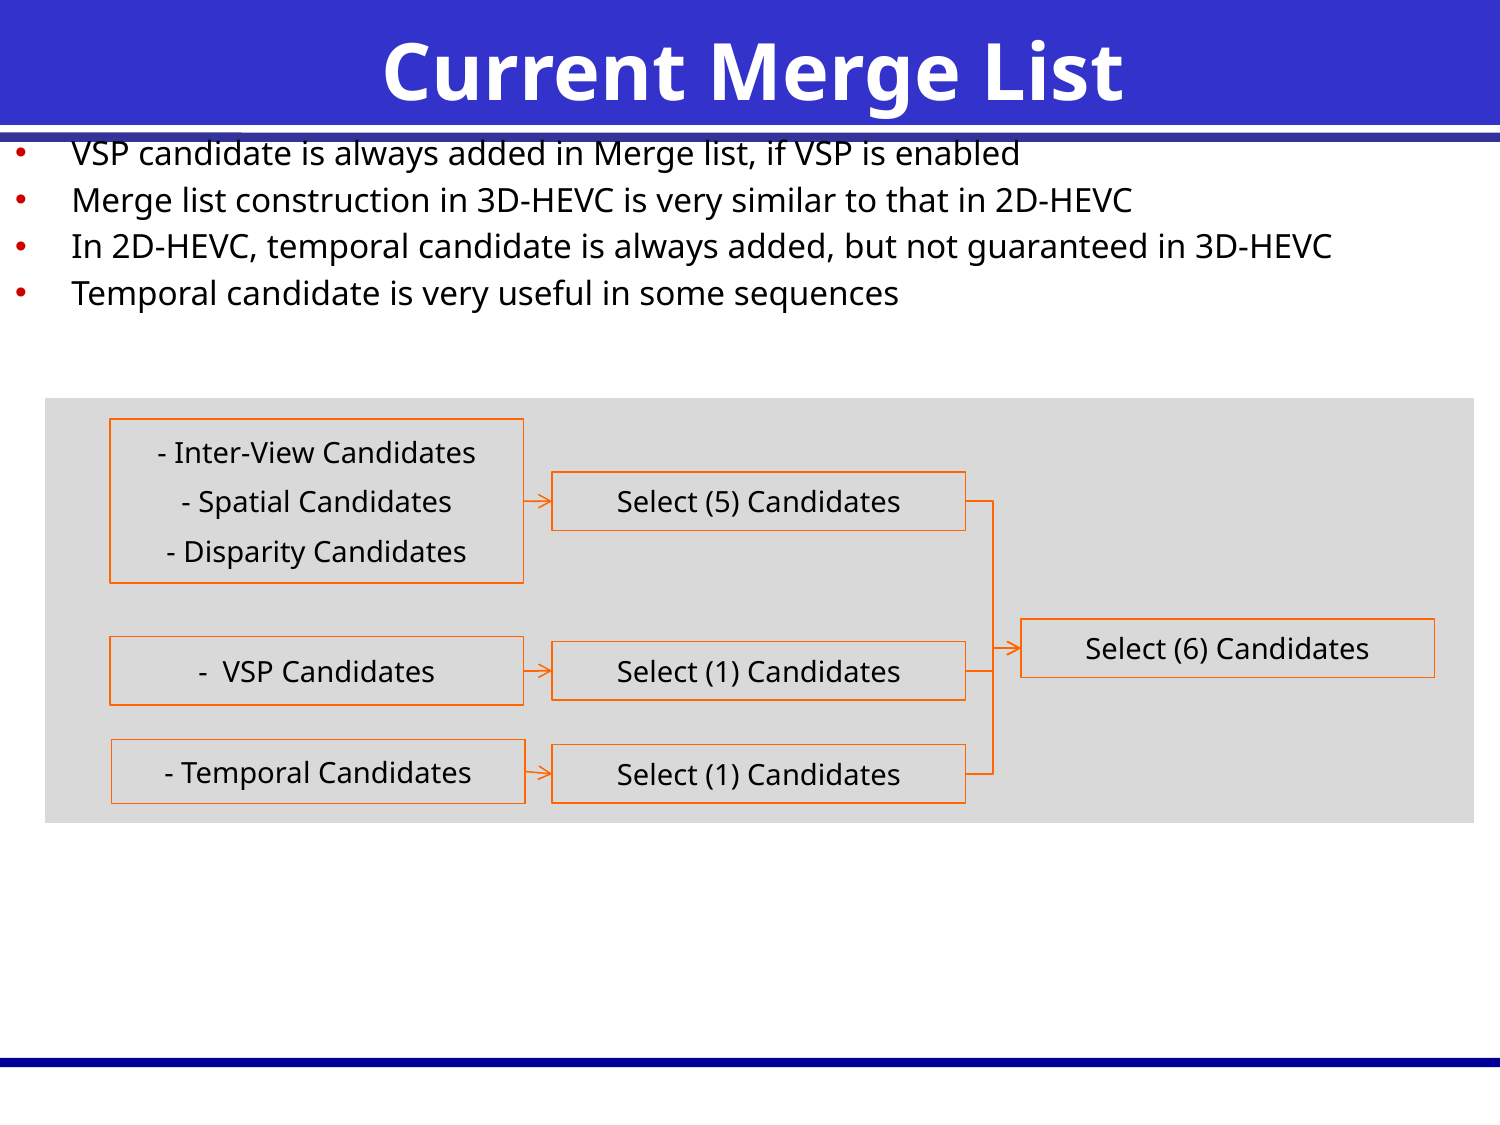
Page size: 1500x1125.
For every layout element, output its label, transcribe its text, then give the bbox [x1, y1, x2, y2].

text_box Select (1) Candidates [552, 744, 966, 804]
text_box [524, 771, 553, 775]
text_box Select (1) Candidates [552, 641, 960, 701]
text_box - VSP Candidates [110, 636, 524, 706]
text_box [45, 398, 1474, 823]
text_box Select (5) Candidates [552, 471, 966, 531]
title Current Merge List [46, 12, 1460, 125]
text_box - Temporal Candidates [111, 739, 526, 804]
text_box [965, 647, 1022, 775]
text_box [965, 501, 1022, 647]
text_box - Inter-View Candidates - Spatial Candidates - Disparity Candidates [110, 419, 524, 584]
list VSP candidate is always added in Merge list, if VSP is enabled Merge list construction in 3D-HEVC is very similar to that in 2D-HEVC In 2D-HEVC, temporal candidate is always added, but not guaranteed in 3D-HEVC Temporal candidate is very useful in some sequences [0, 125, 1500, 1038]
text_box Select (6) Candidates [1026, 618, 1435, 678]
